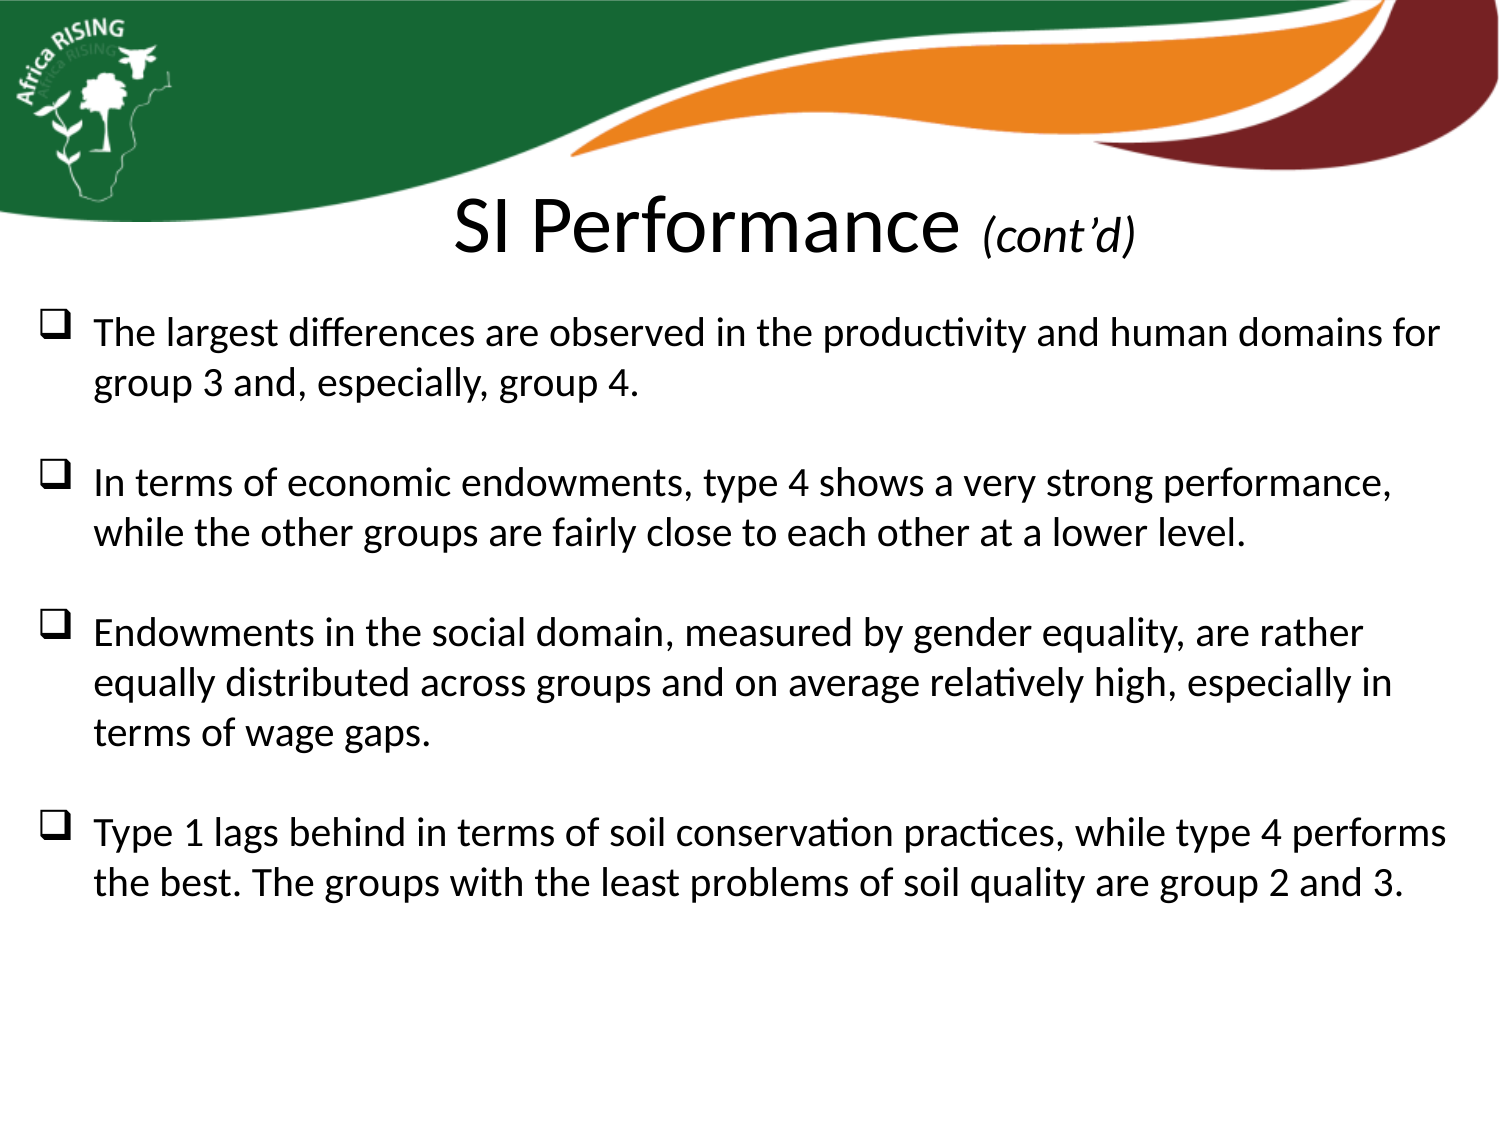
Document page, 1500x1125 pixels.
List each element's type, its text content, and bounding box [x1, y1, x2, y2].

title SI Performance (cont’d) [438, 162, 1500, 278]
text_box The largest differences are observed in the productivity and human domains for group 3 and, especially, group 4. In terms of economic endowments, type 4 shows a very strong performance, while the other groups are fairly close to each other at a lower level. Endowments in the social domain, measured by gender equality, are rather equally distributed across groups and on average relatively high, especially in terms of wage gaps. Type 1 lags behind in terms of soil conservation practices, while type 4 performs the best. The groups with the least problems of soil quality are group 2 and 3. [22, 297, 1500, 963]
picture [0, 0, 1499, 222]
